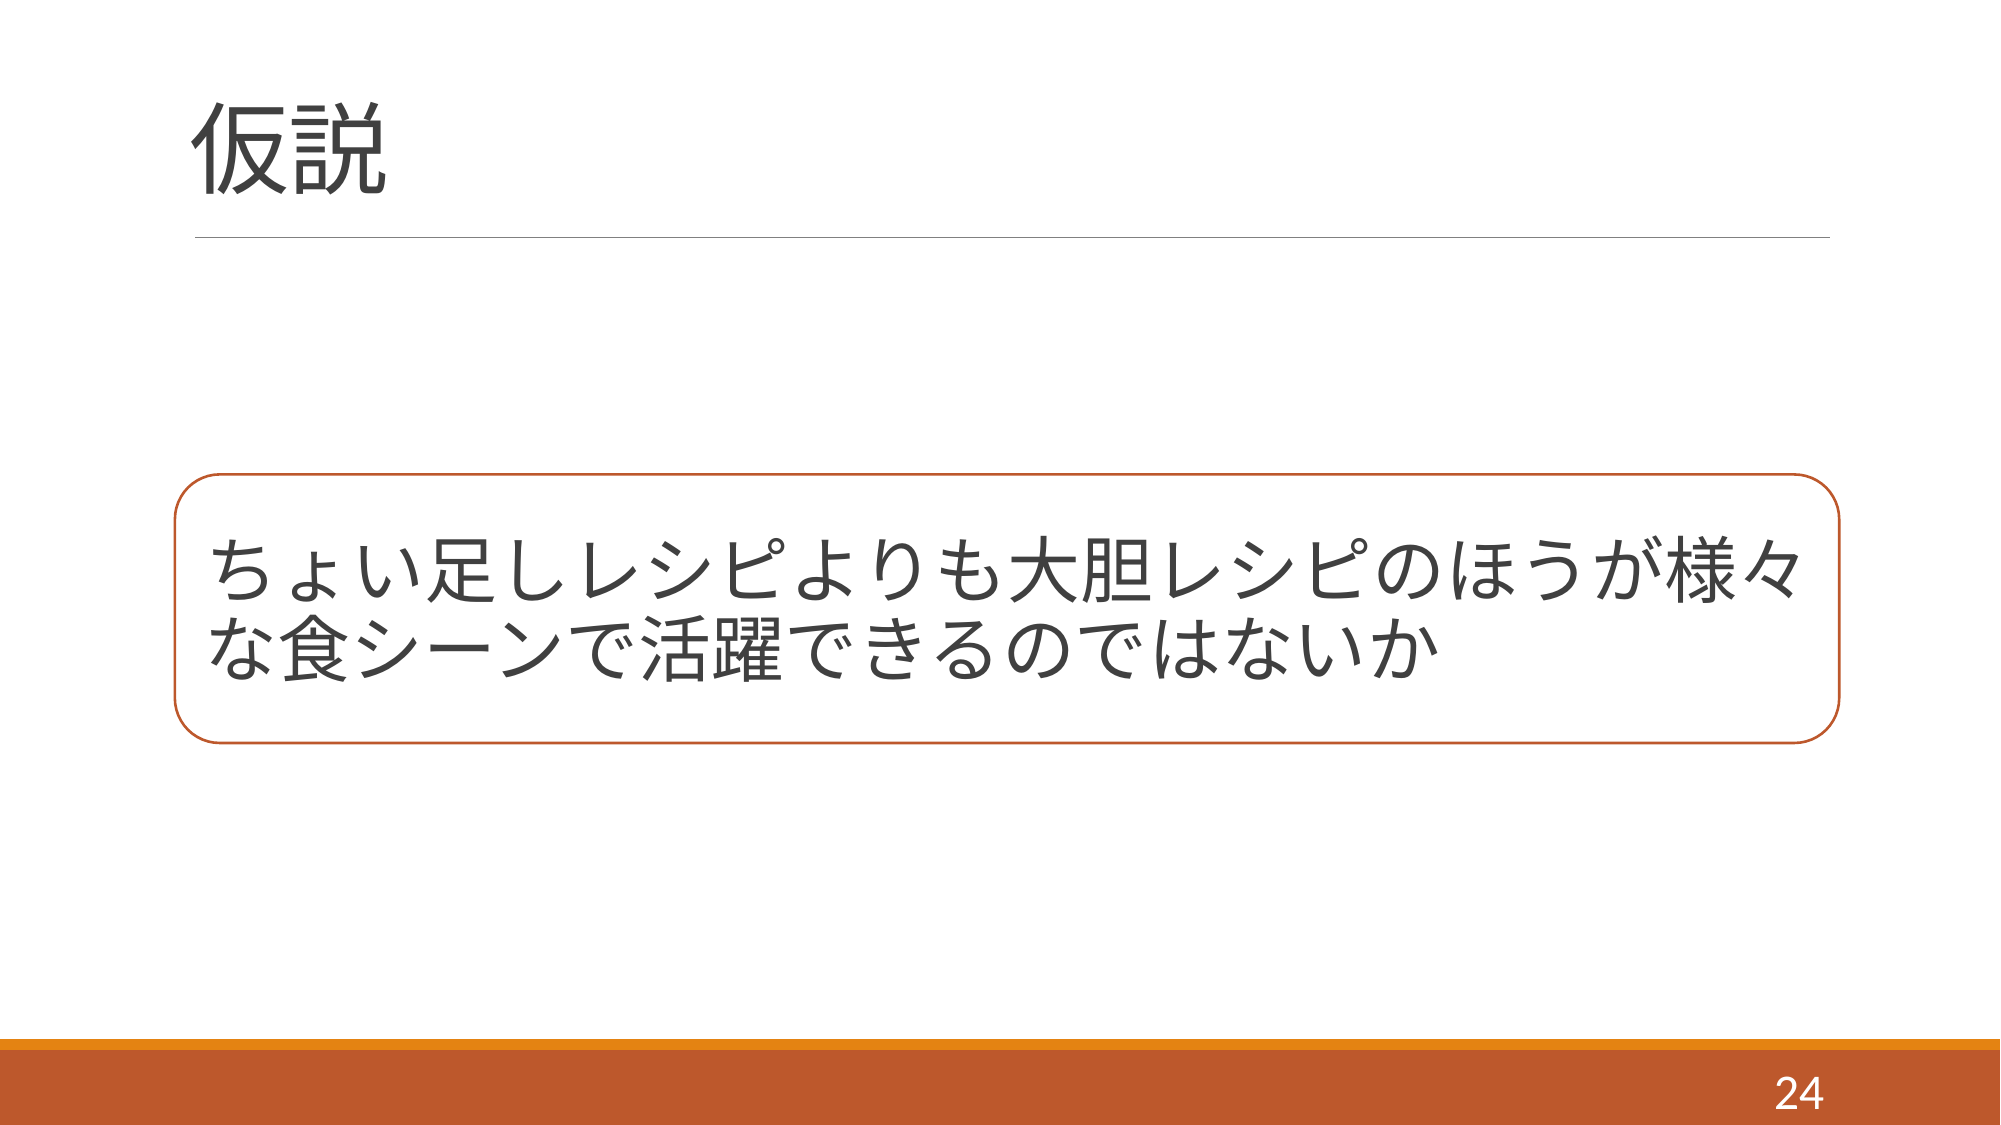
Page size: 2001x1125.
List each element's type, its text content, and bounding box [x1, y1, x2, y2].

slide_number 24 [1624, 1059, 1840, 1120]
title 仮説 [174, 55, 1825, 215]
text_box [173, 473, 1841, 745]
list ちょい足しレシピよりも大胆レシピのほうが様々な食シーンで活躍できるのではないか [189, 527, 1840, 666]
